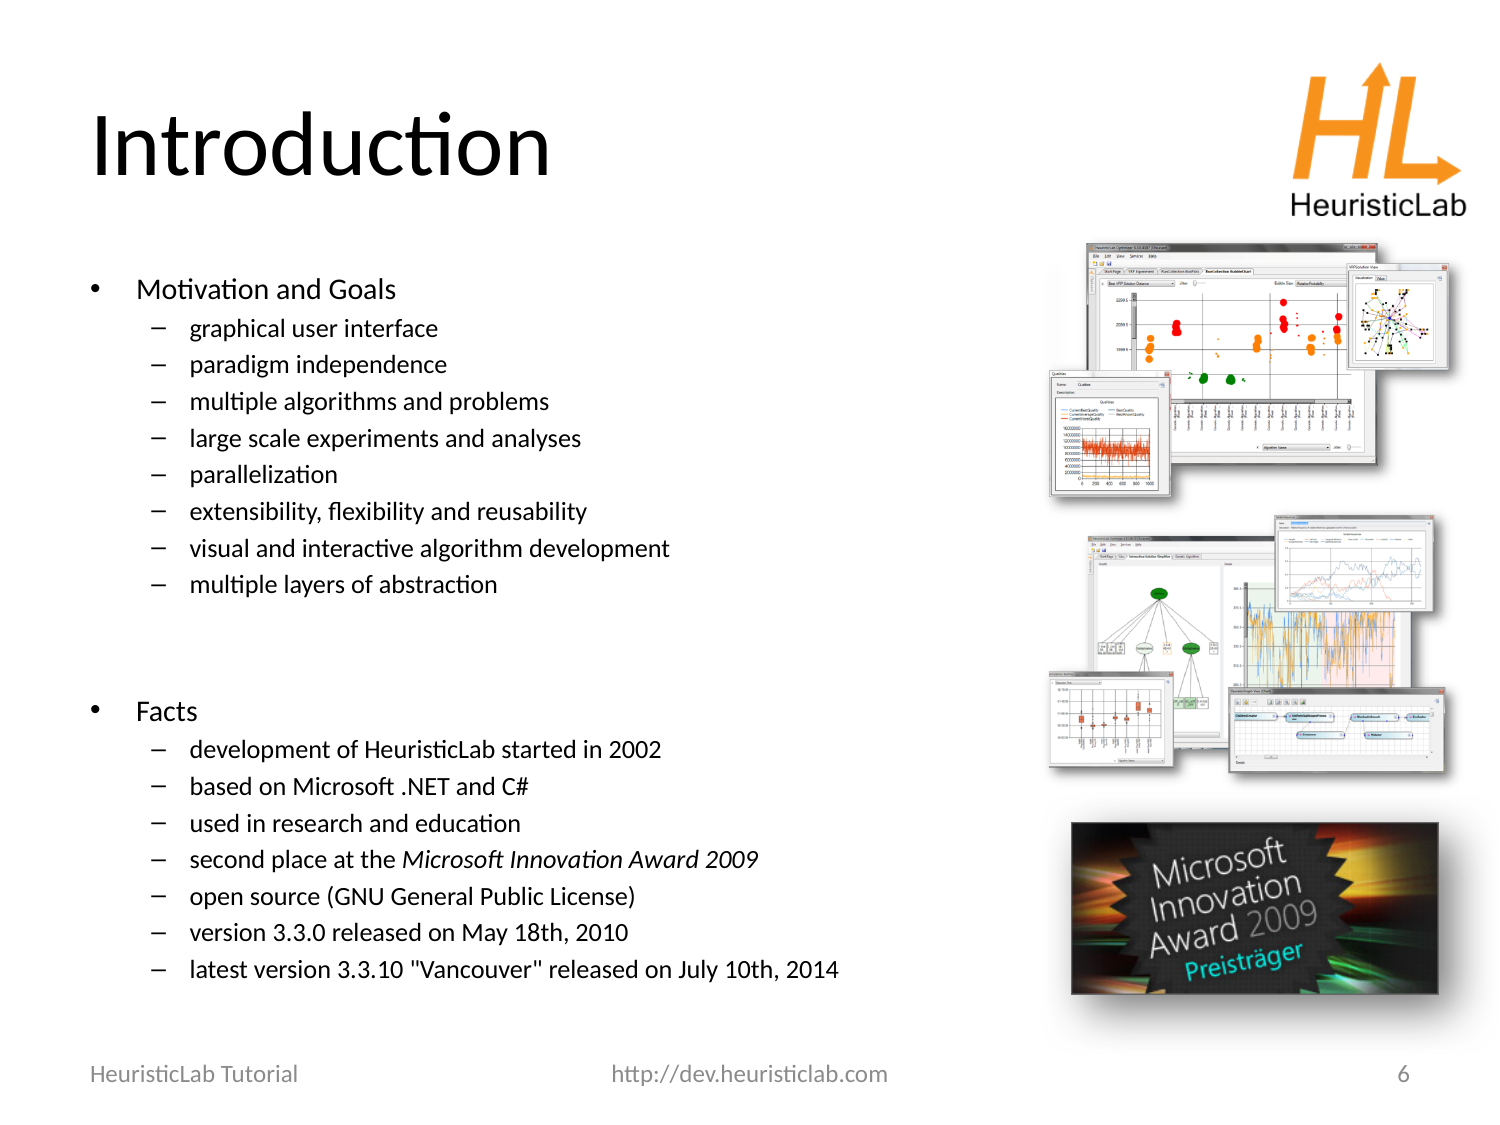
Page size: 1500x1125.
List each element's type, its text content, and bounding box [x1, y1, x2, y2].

list Motivation and Goals graphical user interface paradigm independence multiple algorithms and problems large scale experiments and analyses parallelization extensibility, flexibility and reusability visual and interactive algorithm development multiple layers of abstraction Facts development of HeuristicLab started in 2002 based on Microsoft .NET and C# used in research and education second place at the Microsoft Innovation Award 2009 open source (GNU General Public License) version 3.3.0 released on May 18th, 2010 latest version 3.3.10 "Vancouver" released on July 10th, 2014 [75, 262, 1099, 1005]
picture [1037, 27, 1474, 795]
title Introduction [75, 45, 1282, 233]
footer http://dev.heuristiclab.com [512, 1042, 988, 1103]
slide_number 6 [1074, 1042, 1425, 1103]
picture [1070, 822, 1439, 995]
slide_number HeuristicLab Tutorial [75, 1042, 425, 1103]
